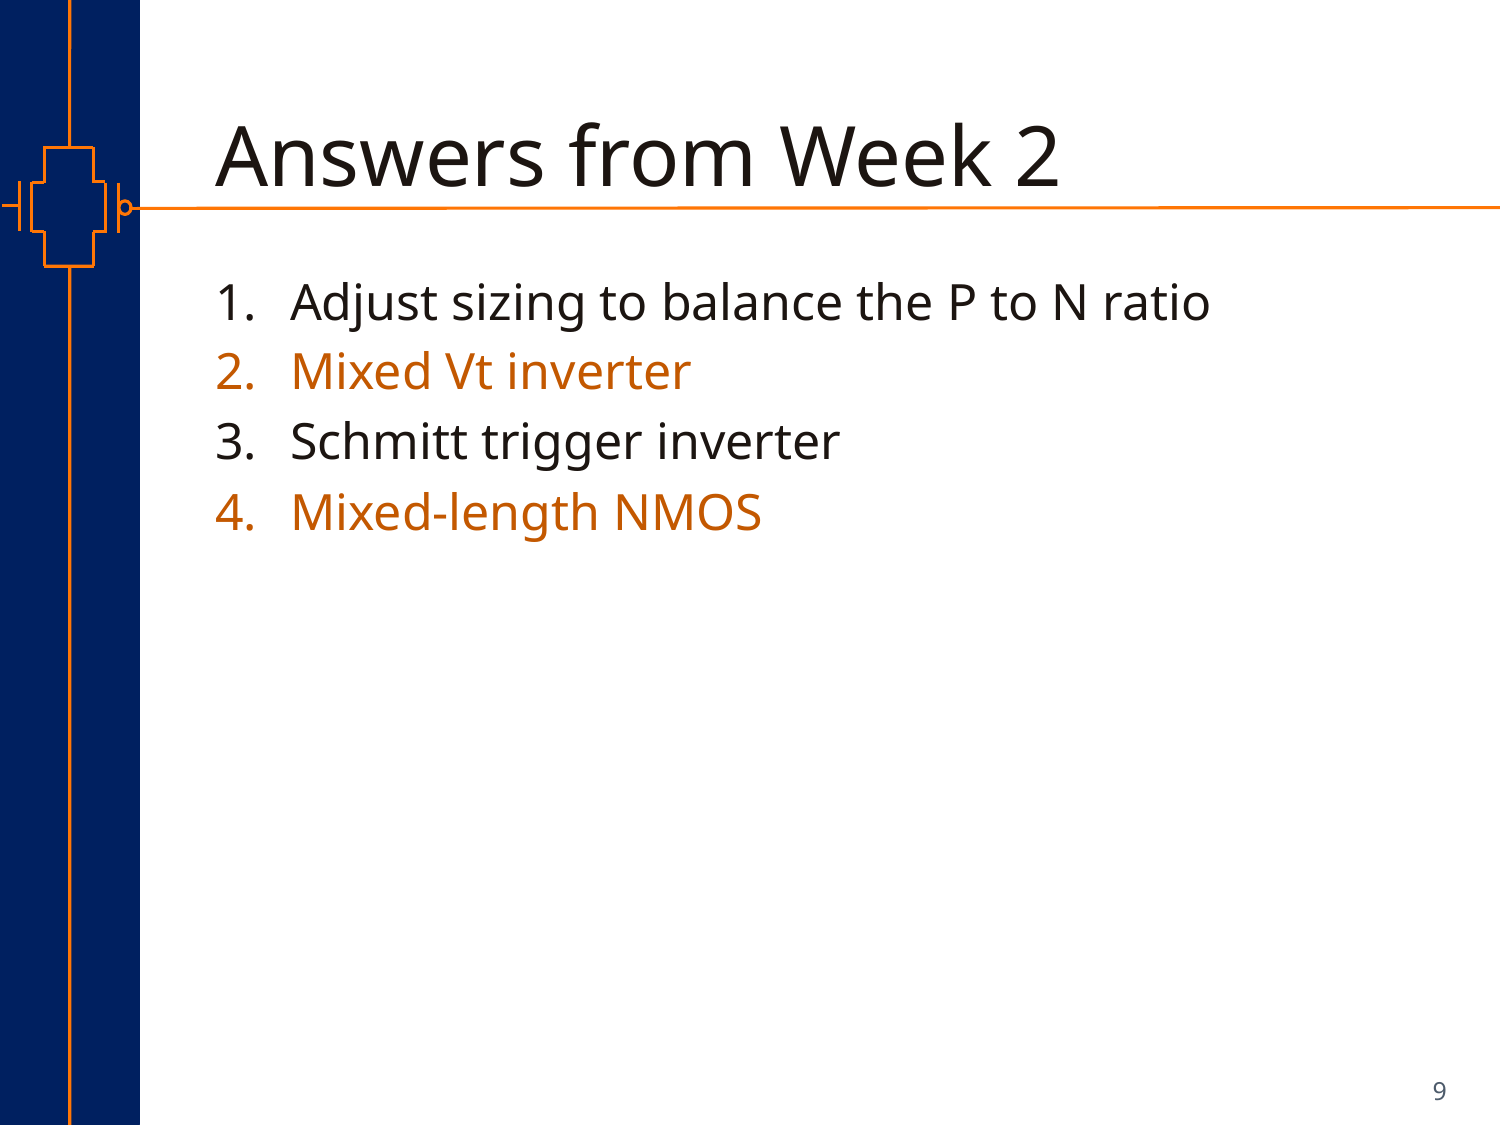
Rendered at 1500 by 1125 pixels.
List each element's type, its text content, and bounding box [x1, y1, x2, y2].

slide_number 9 [1417, 1062, 1488, 1123]
list Adjust sizing to balance the P to N ratio Mixed Vt inverter Schmitt trigger inverter Mixed-length NMOS [200, 262, 1425, 1034]
title Answers from Week 2 [200, 23, 1388, 211]
